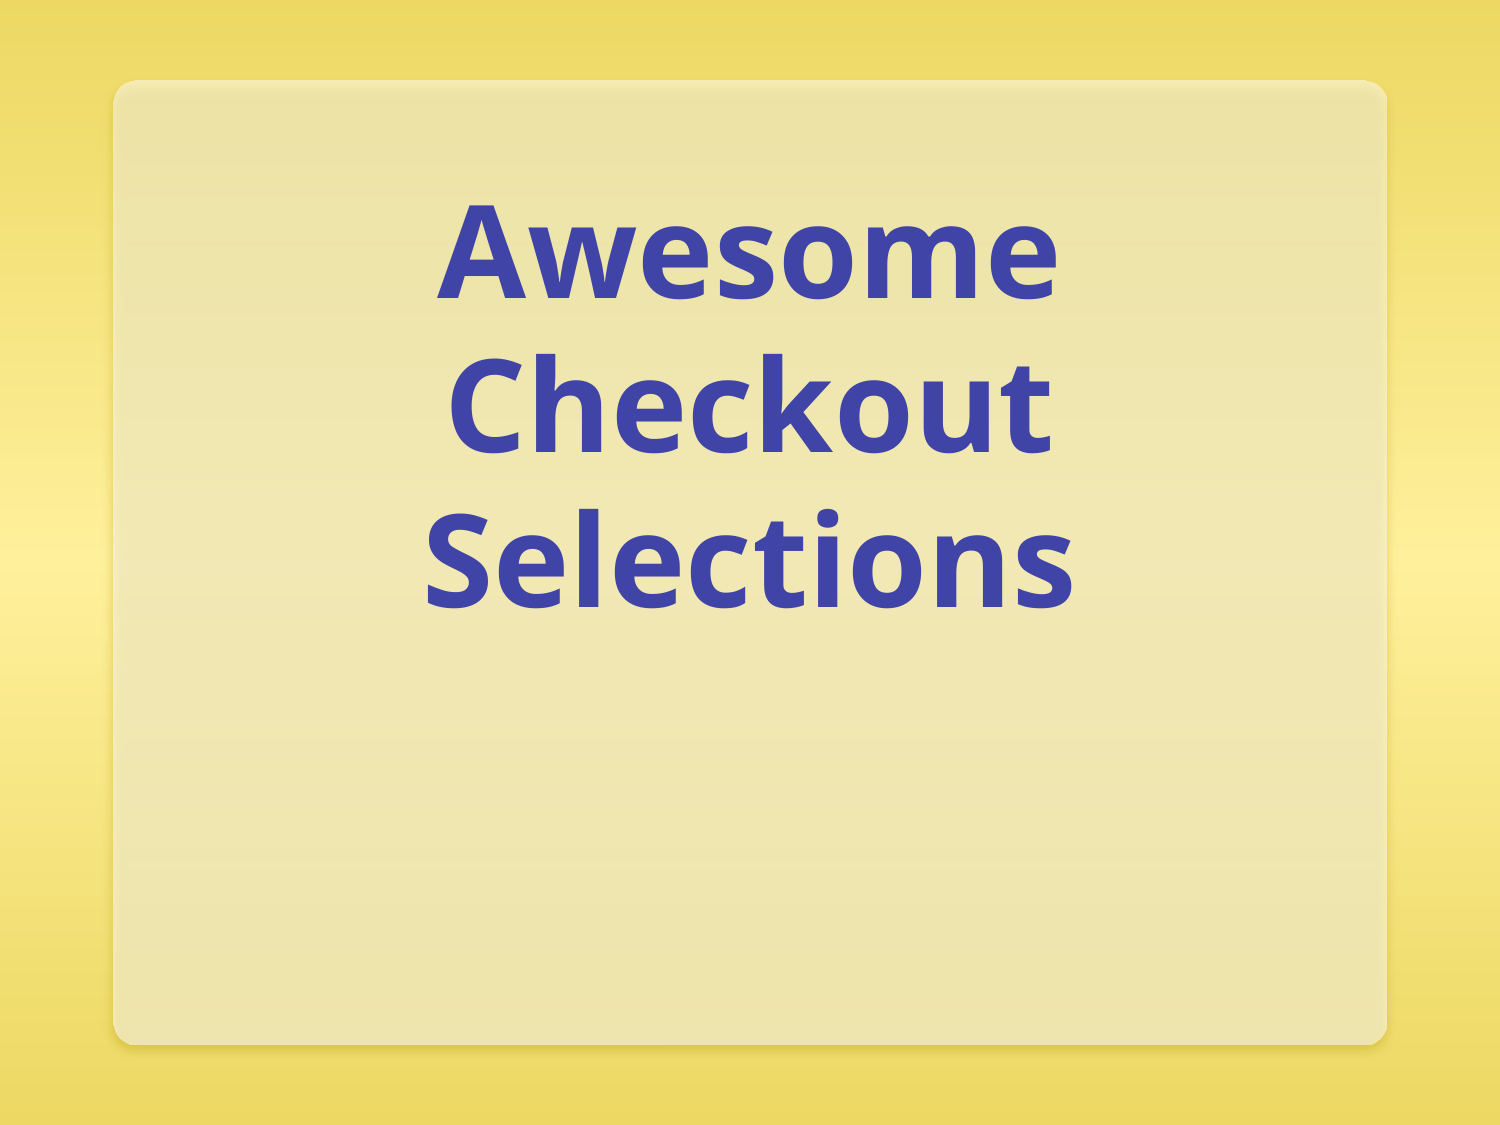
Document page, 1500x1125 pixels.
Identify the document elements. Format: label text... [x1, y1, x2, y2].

title Awesome Checkout Selections [127, 130, 1373, 642]
